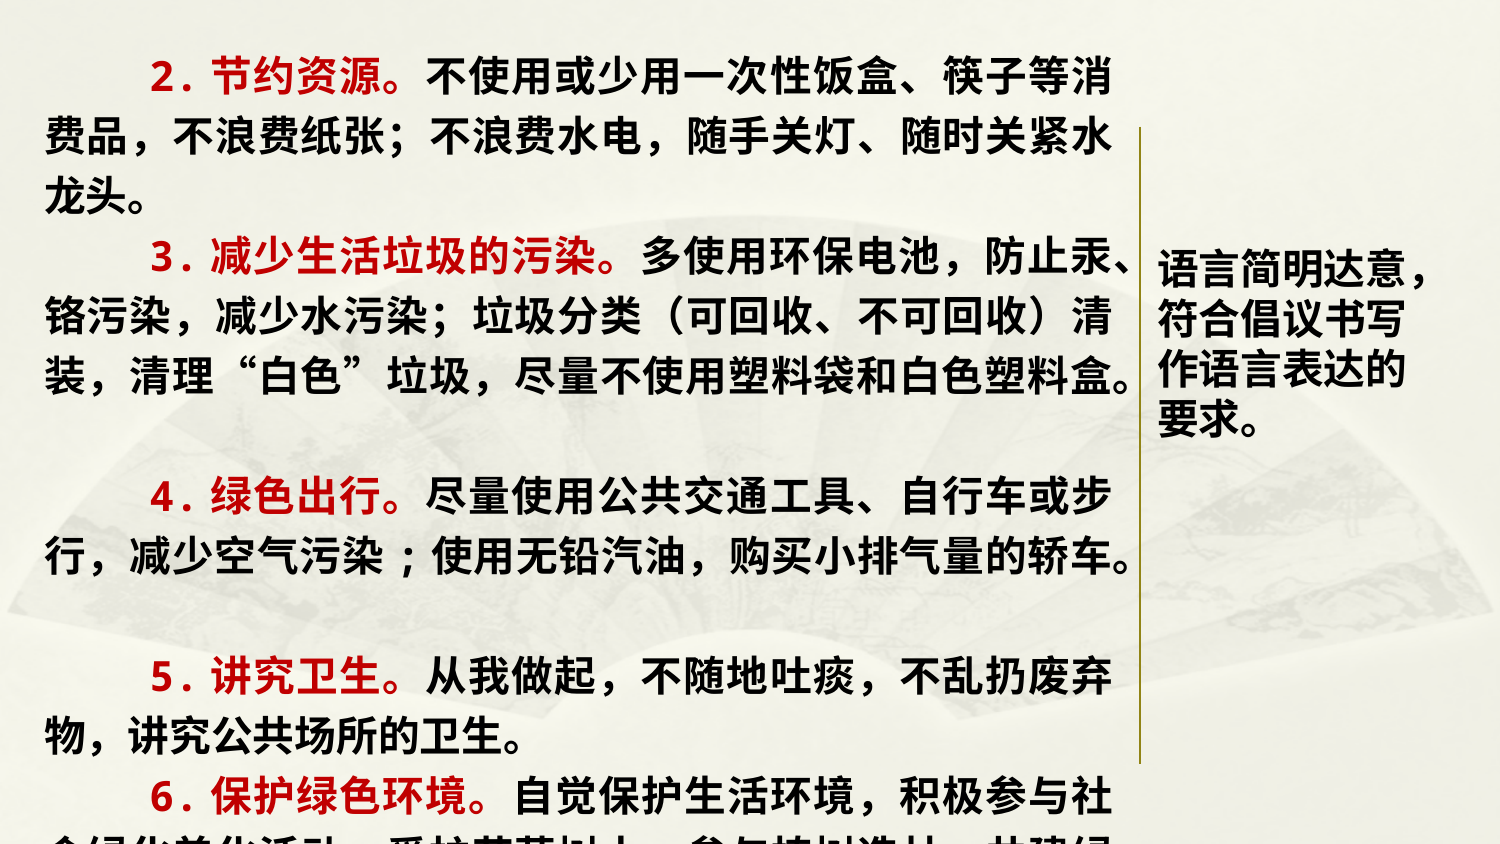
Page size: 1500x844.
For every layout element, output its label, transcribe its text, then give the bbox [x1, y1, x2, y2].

text_box 语言简明达意，符合倡议书写作语言表达的要求。 [1144, 235, 1438, 451]
text_box 2.节约资源。不使用或少用一次性饭盒、筷子等消费品，不浪费纸张；不浪费水电，随手关灯、随时关紧水龙头。 3.减少生活垃圾的污染。多使用环保电池，防止汞、铬污染，减少水污染；垃圾分类（可回收、不可回收）清装，清理“白色”垃圾，尽量不使用塑料袋和白色塑料盒。 4.绿色出行。尽量使用公共交通工具、自行车或步行，减少空气污染;使用无铅汽油，购买小排气量的轿车。 5.讲究卫生。从我做起，不随地吐痰，不乱扔废弃物，讲究公共场所的卫生。 6.保护绿色环境。自觉保护生活环境，积极参与社会绿化美化活动，爱护花草树木，参与植树造林，共建绿色家园。 [29, 32, 1128, 844]
